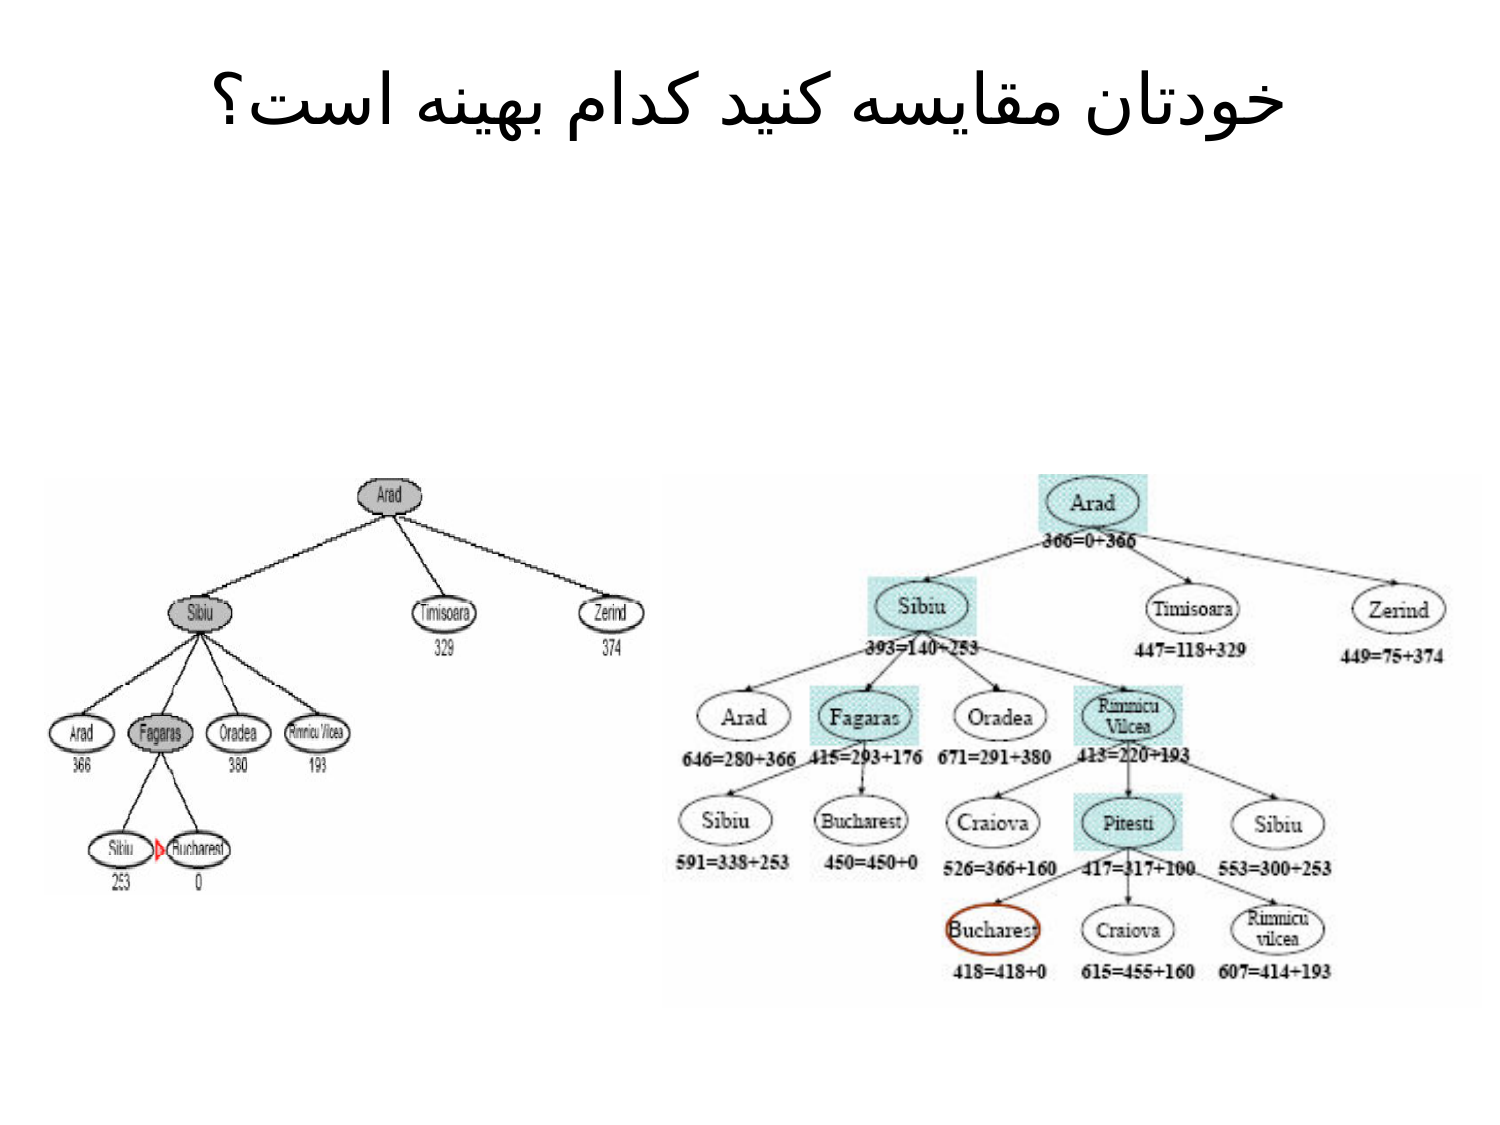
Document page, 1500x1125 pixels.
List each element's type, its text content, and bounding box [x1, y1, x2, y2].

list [24, 474, 651, 926]
picture [662, 474, 1482, 1009]
title خودتان مقایسه کنید کدام بهینه است؟ [75, 45, 1425, 233]
